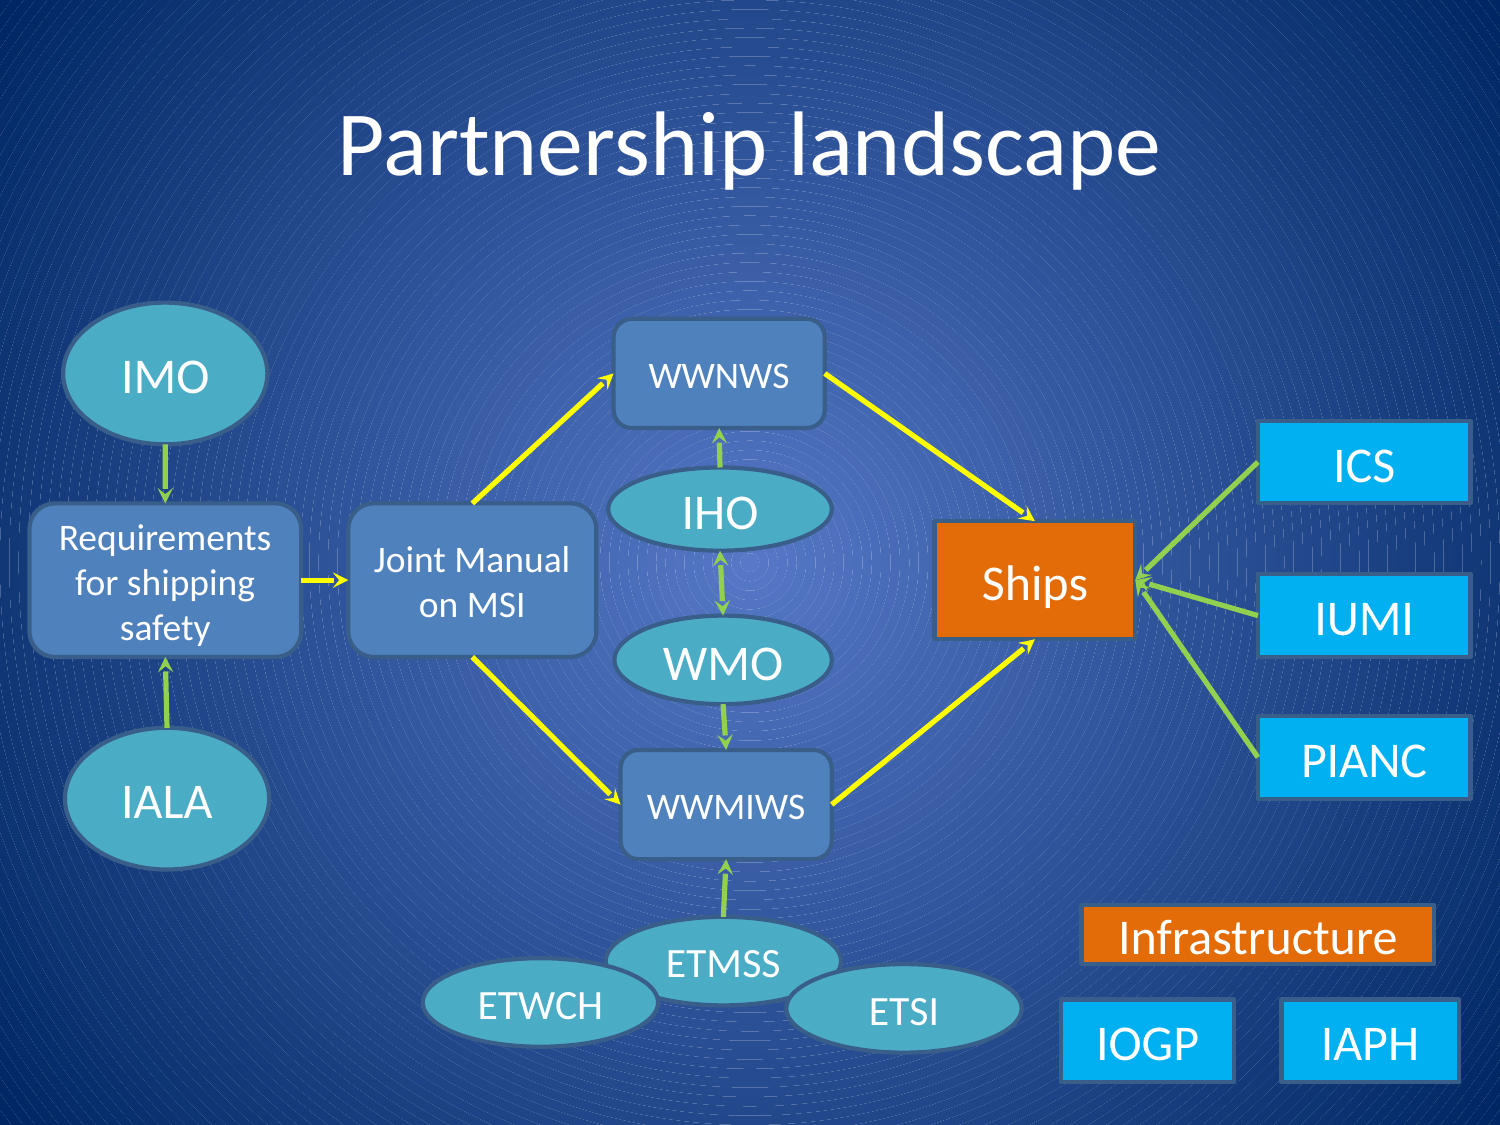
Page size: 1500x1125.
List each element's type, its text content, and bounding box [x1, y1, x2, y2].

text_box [472, 656, 621, 805]
text_box Infrastructure [1081, 905, 1435, 965]
text_box IOGP [1060, 999, 1235, 1083]
text_box ETSI [786, 964, 1022, 1053]
text_box Joint Manual on MSI [348, 503, 597, 657]
text_box ICS [1257, 420, 1471, 504]
text_box IHO [608, 467, 821, 551]
text_box IAPH [1281, 999, 1459, 1083]
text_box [824, 373, 1036, 522]
text_box ETMSS [605, 916, 842, 1006]
text_box WWMIWS [620, 749, 832, 860]
text_box PIANC [1257, 715, 1471, 799]
text_box IUMI [1263, 574, 1471, 657]
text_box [1135, 579, 1259, 758]
text_box WWNWS [613, 318, 825, 429]
text_box IMO [63, 302, 268, 445]
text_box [719, 550, 724, 616]
text_box Requirements for shipping safety [29, 503, 302, 657]
text_box ETWCH [422, 958, 659, 1047]
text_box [472, 373, 614, 504]
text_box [722, 703, 727, 751]
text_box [831, 638, 1036, 805]
text_box Ships [934, 521, 1130, 640]
title Partnership landscape [75, 45, 1425, 233]
text_box WMO [615, 615, 826, 705]
text_box IALA [64, 727, 270, 870]
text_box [723, 859, 727, 918]
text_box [1135, 461, 1259, 578]
